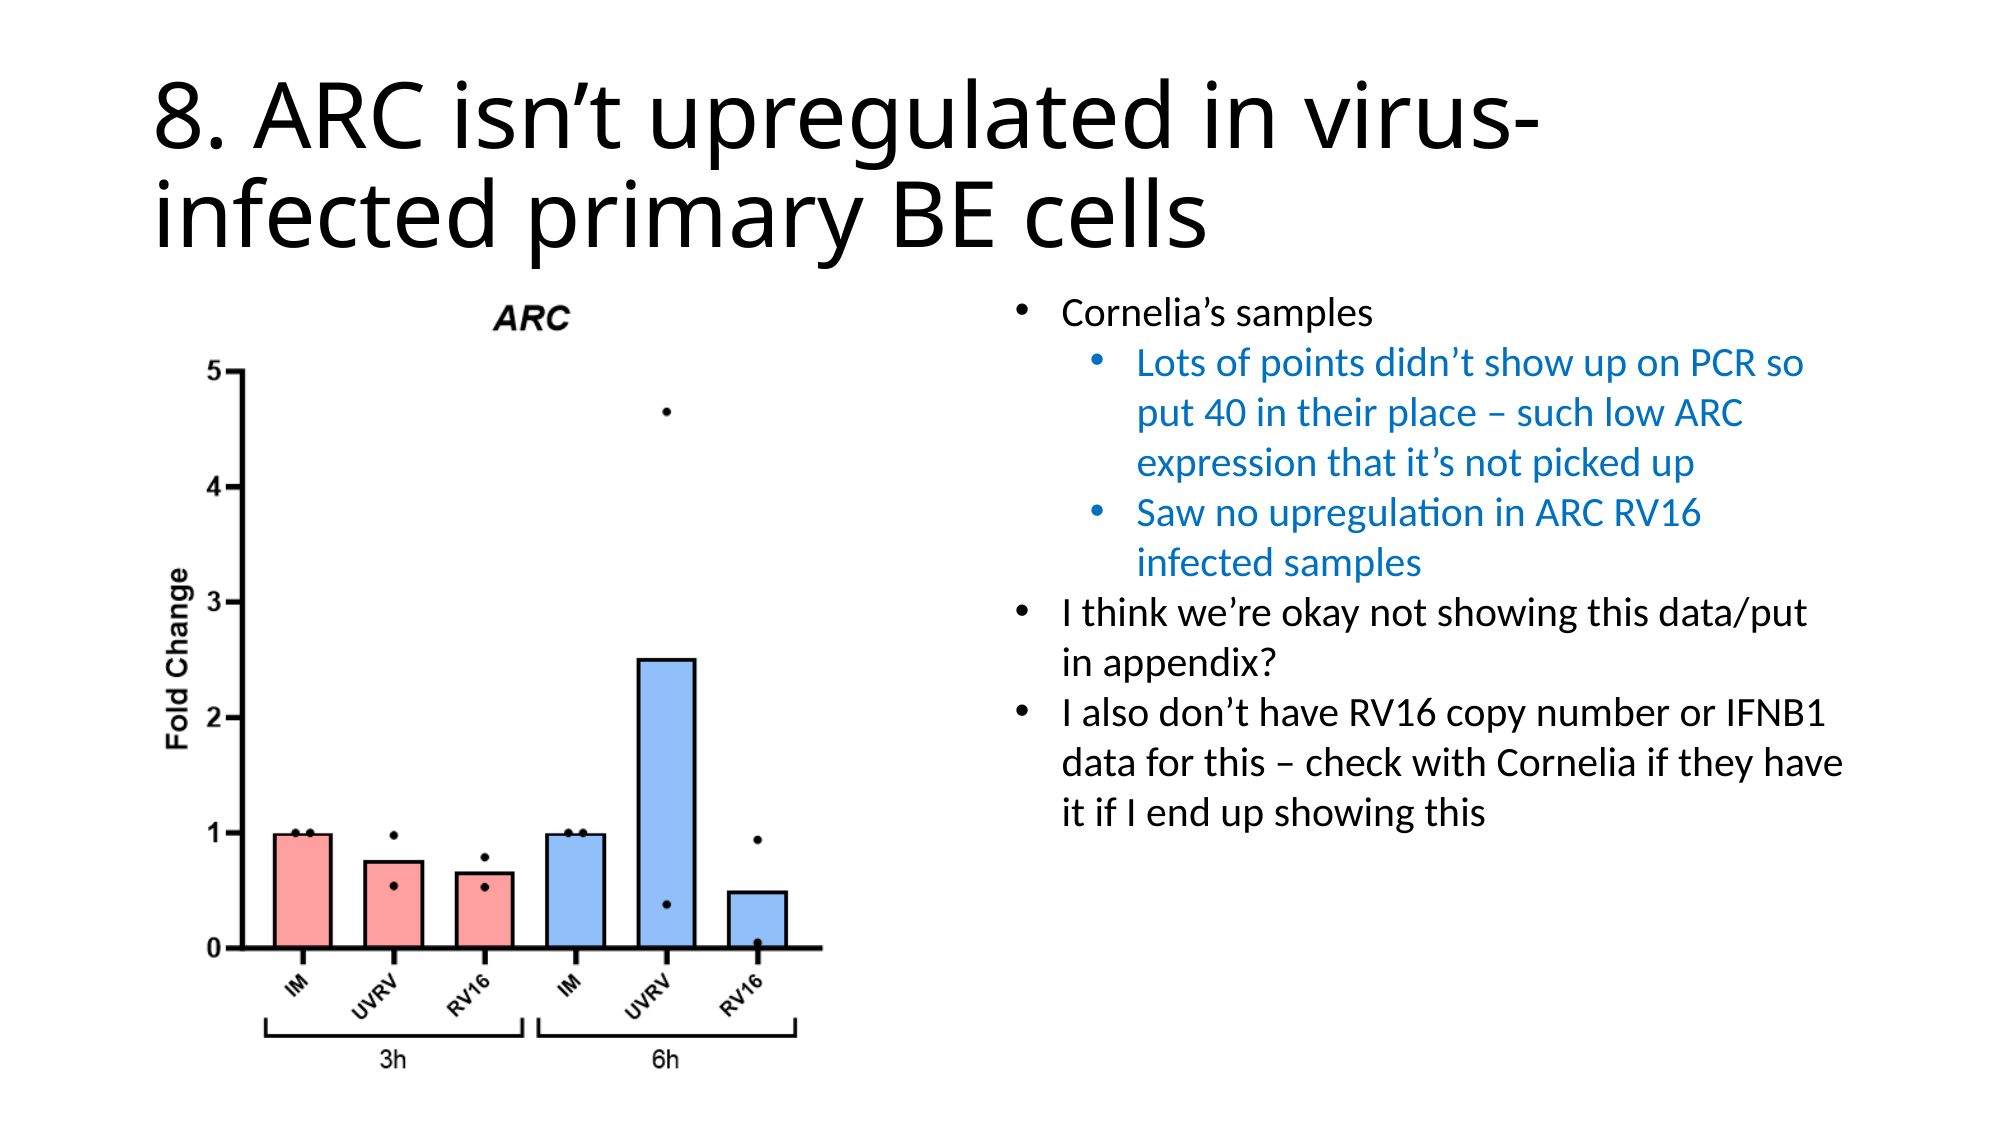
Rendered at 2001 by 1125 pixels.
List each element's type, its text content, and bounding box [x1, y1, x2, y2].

text_box Cornelia’s samples Lots of points didn’t show up on PCR so put 40 in their place – such low ARC expression that it’s not picked up Saw no upregulation in ARC RV16 infected samples I think we’re okay not showing this data/put in appendix? I also don’t have RV16 copy number or IFNB1 data for this – check with Cornelia if they have it if I end up showing this [999, 277, 1863, 843]
picture [137, 277, 867, 1085]
title 8. ARC isn’t upregulated in virus-infected primary BE cells [137, 59, 1863, 278]
